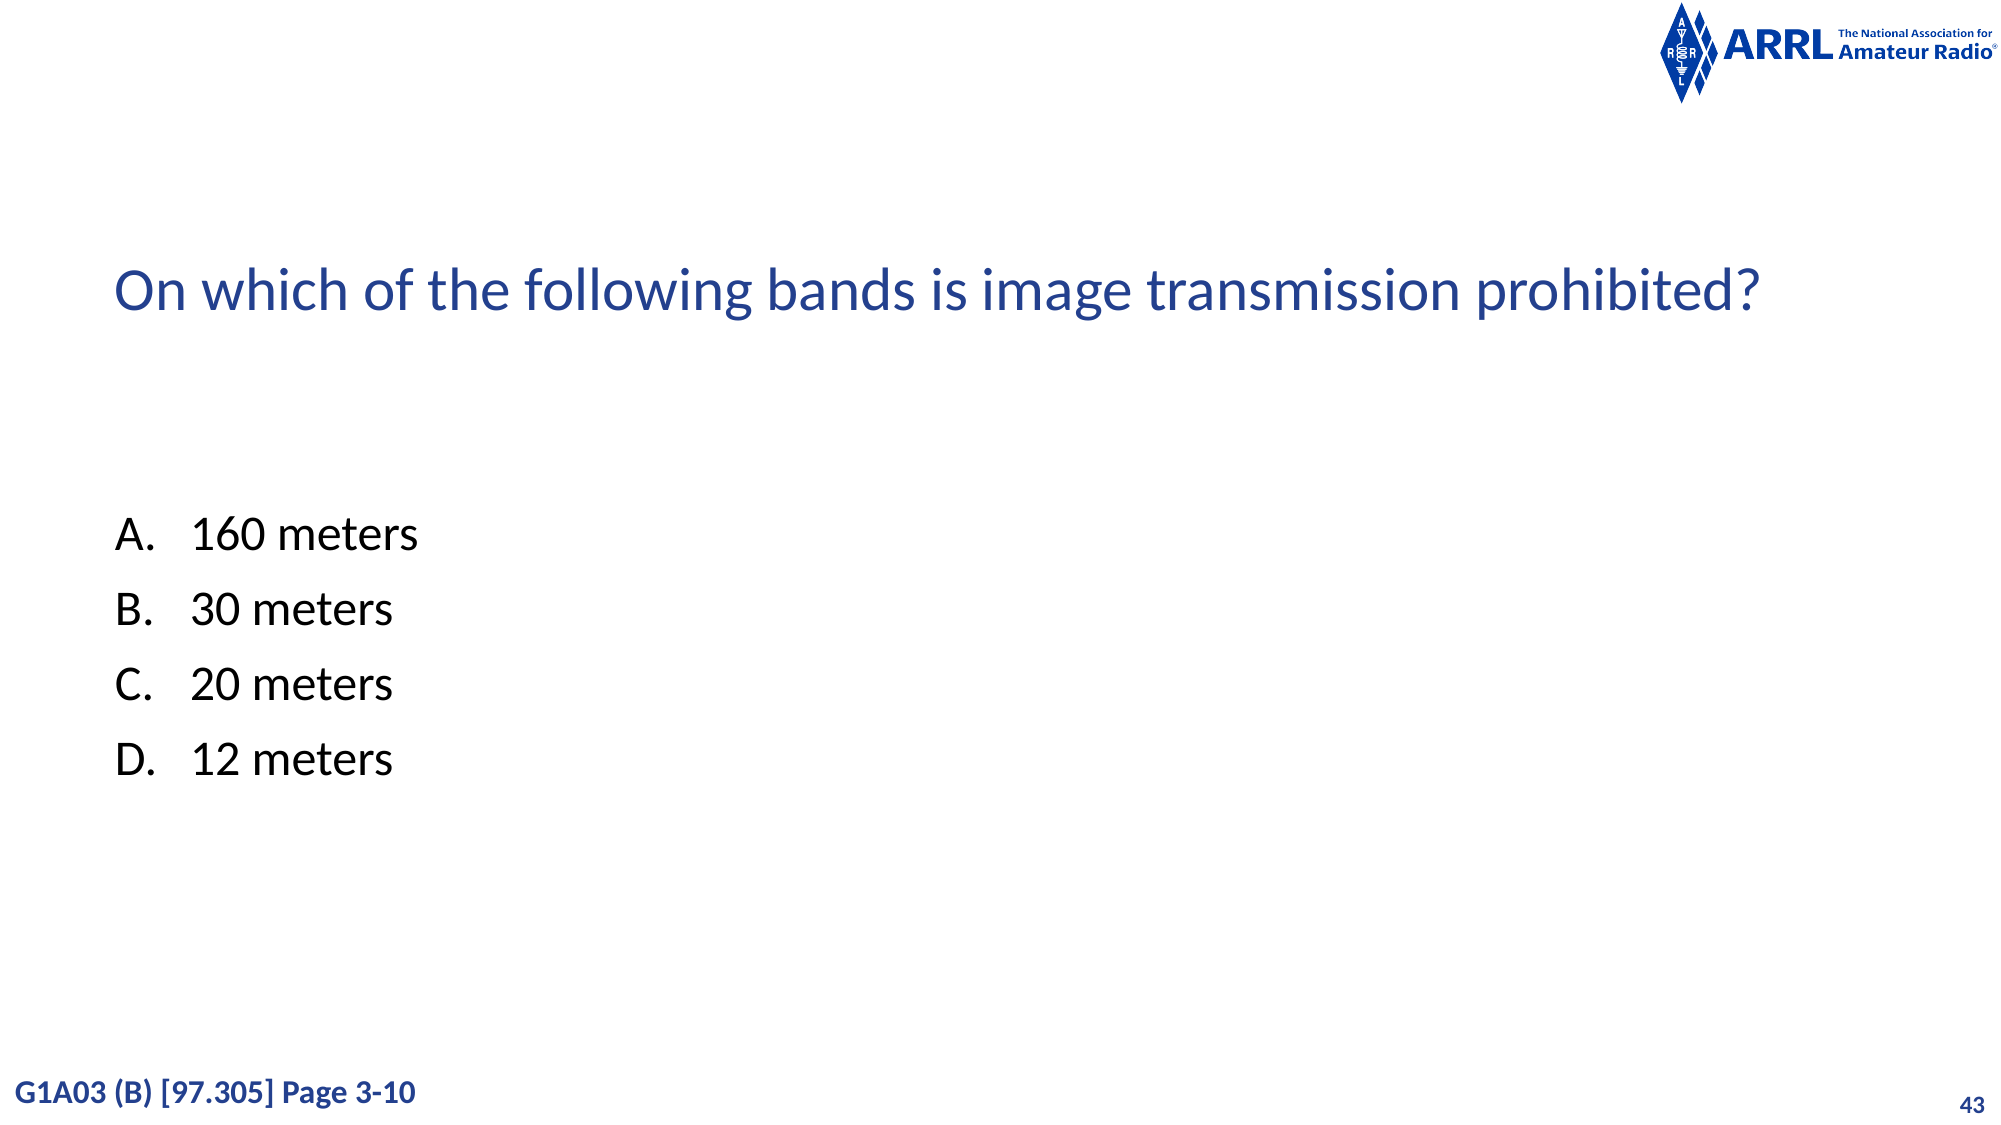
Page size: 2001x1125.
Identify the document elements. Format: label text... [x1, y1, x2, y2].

picture [1658, 0, 1999, 106]
text_box 43 [1899, 1081, 2000, 1125]
title On which of the following bands is image transmission prohibited? [99, 249, 1900, 388]
list 160 meters 30 meters 20 meters 12 meters [99, 500, 1900, 1005]
text_box G1A03 (B) [97.305] Page 3-10 [0, 1062, 1313, 1118]
